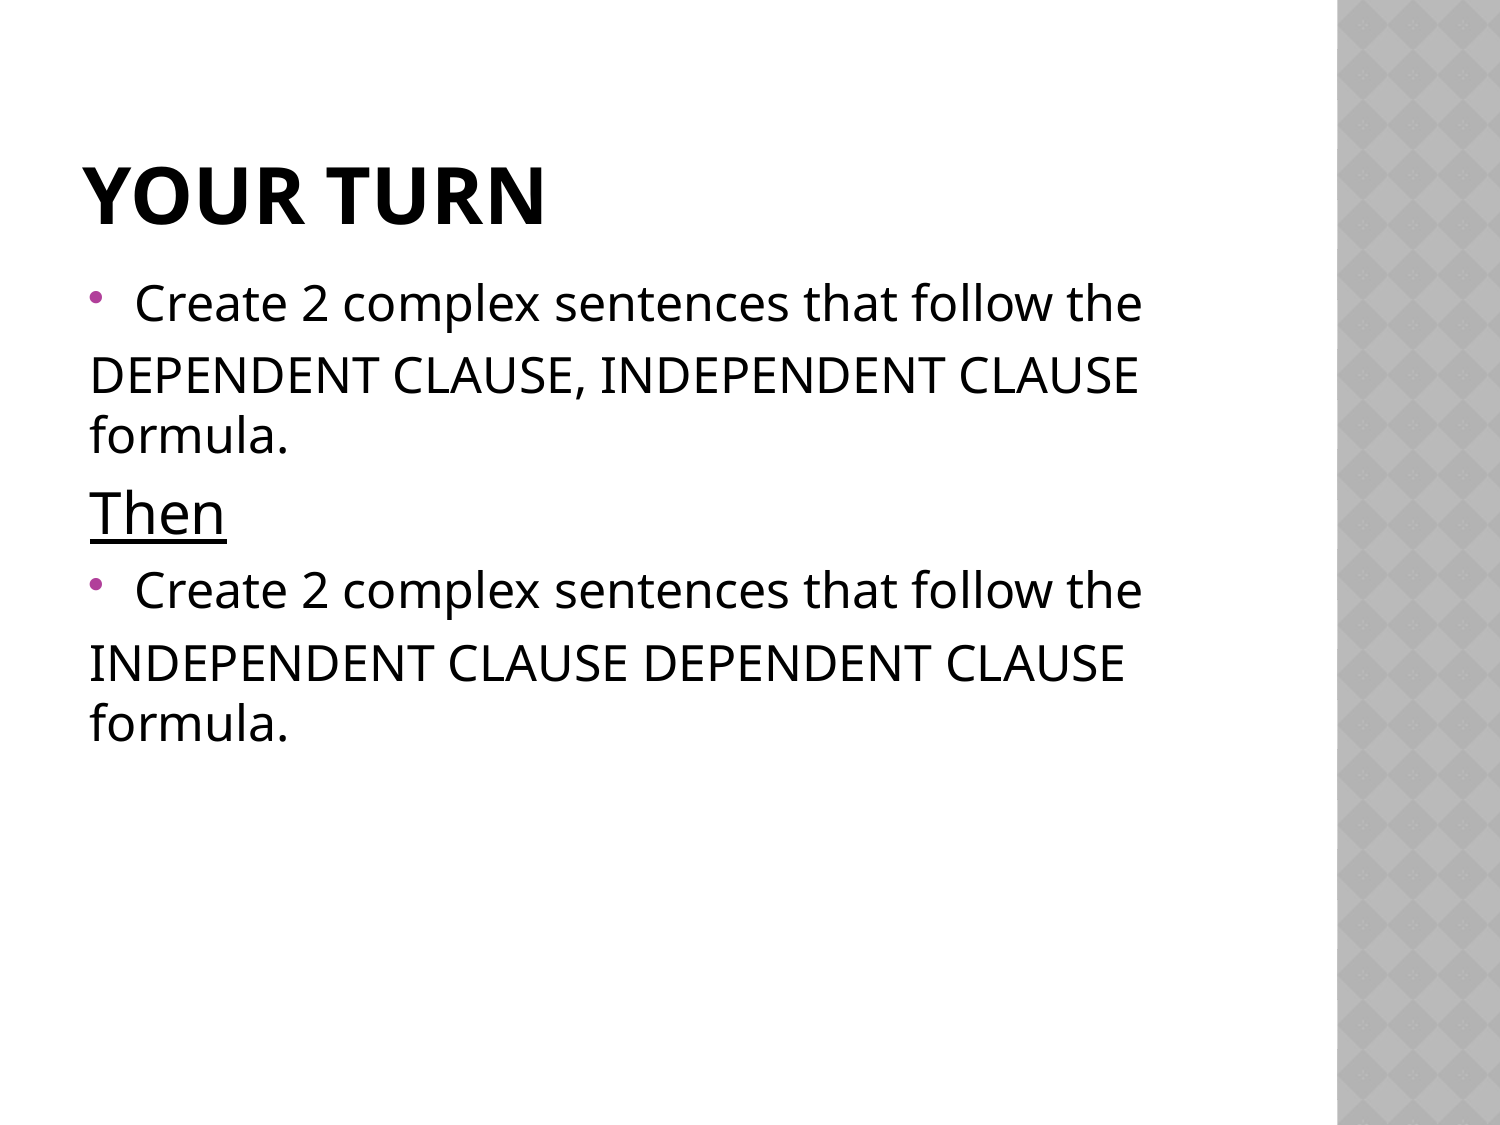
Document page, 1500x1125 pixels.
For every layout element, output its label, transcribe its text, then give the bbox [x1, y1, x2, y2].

title Your turn [75, 52, 1263, 240]
list Create 2 complex sentences that follow the DEPENDENT CLAUSE, INDEPENDENT CLAUSE formula. Then Create 2 complex sentences that follow the INDEPENDENT CLAUSE DEPENDENT CLAUSE formula. [75, 264, 1263, 1059]
